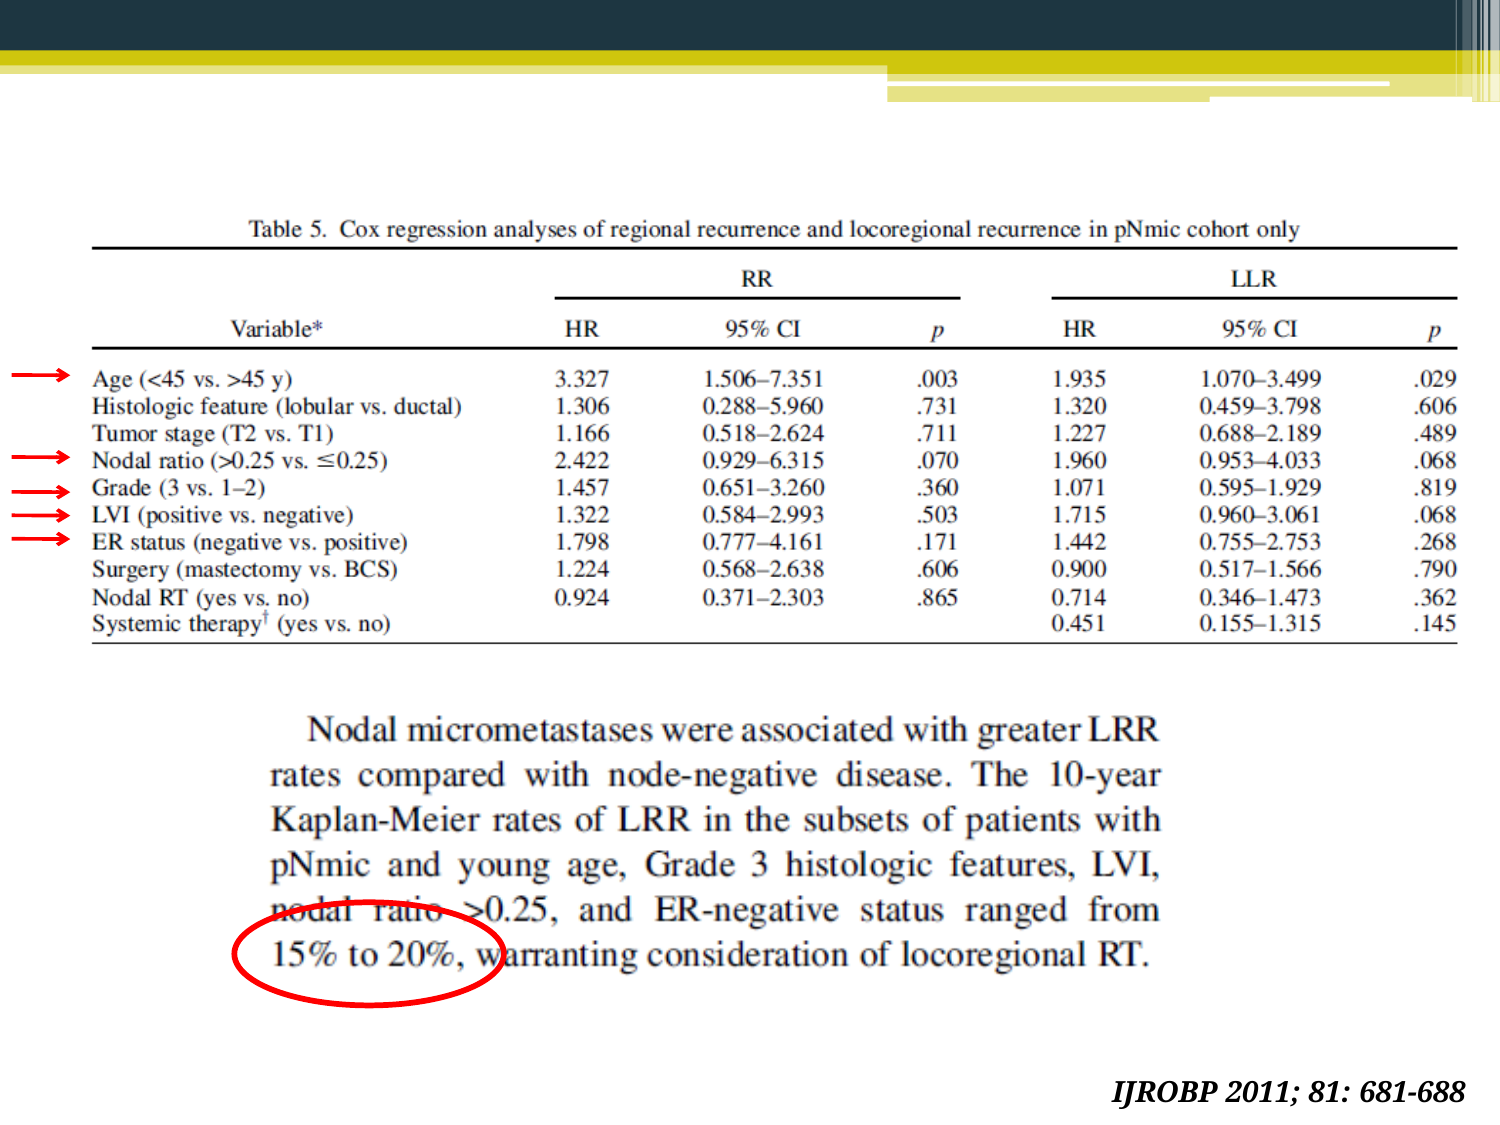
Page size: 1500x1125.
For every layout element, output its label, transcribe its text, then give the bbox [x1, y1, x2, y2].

picture [257, 679, 1196, 1029]
text_box [233, 927, 251, 981]
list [67, 187, 1500, 657]
text_box IJROBP 2011; 81: 681-688 [1097, 1066, 1481, 1117]
